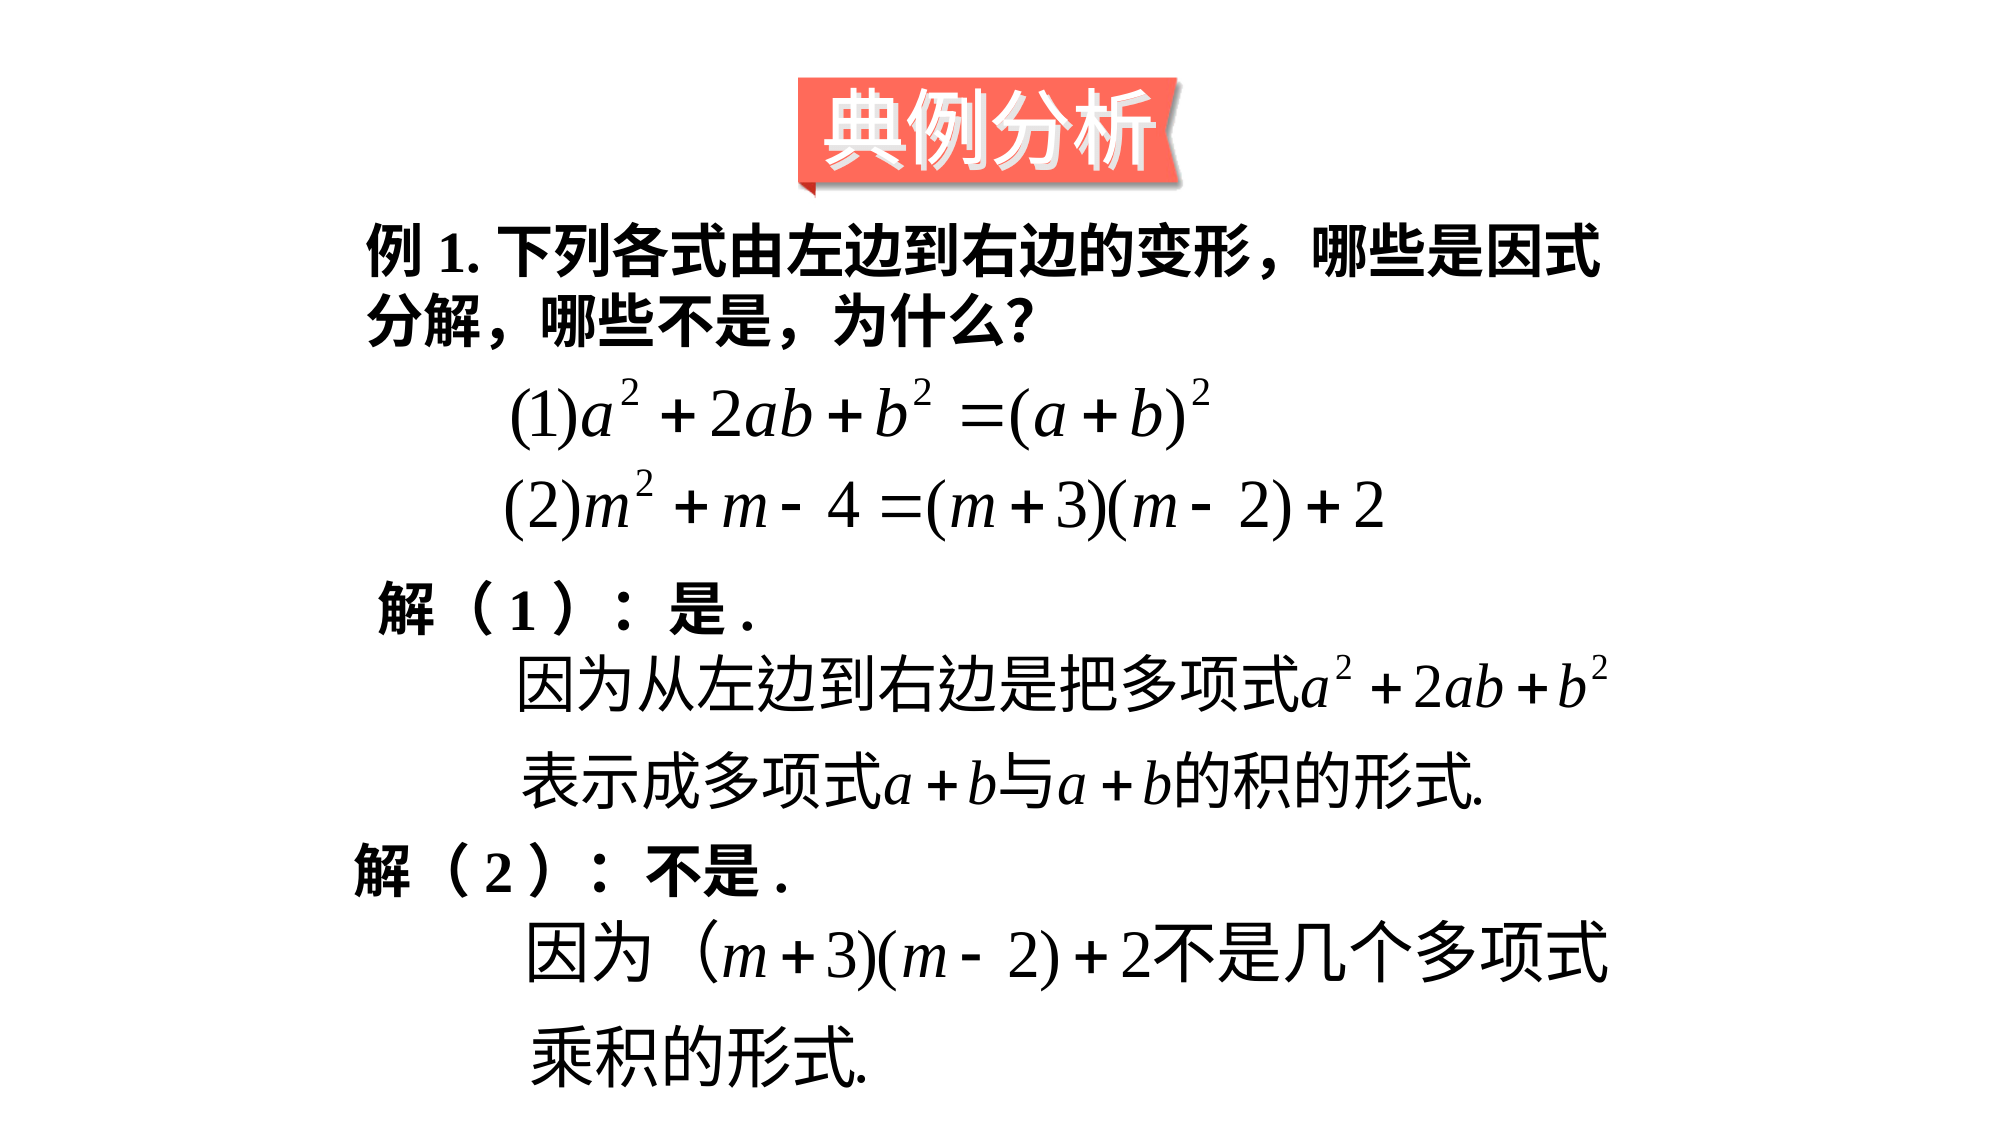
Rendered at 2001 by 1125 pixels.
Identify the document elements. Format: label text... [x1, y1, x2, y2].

text_box 例1.下列各式由左边到右边的变形，哪些是因式分解，哪些不是，为什么？ [350, 206, 1663, 362]
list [494, 452, 1400, 556]
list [512, 636, 1620, 826]
text_box 解（2）：不是. [339, 826, 804, 912]
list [500, 361, 1225, 452]
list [521, 910, 1620, 1103]
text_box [788, 53, 1237, 279]
text_box 解（1）：是. [363, 564, 770, 650]
